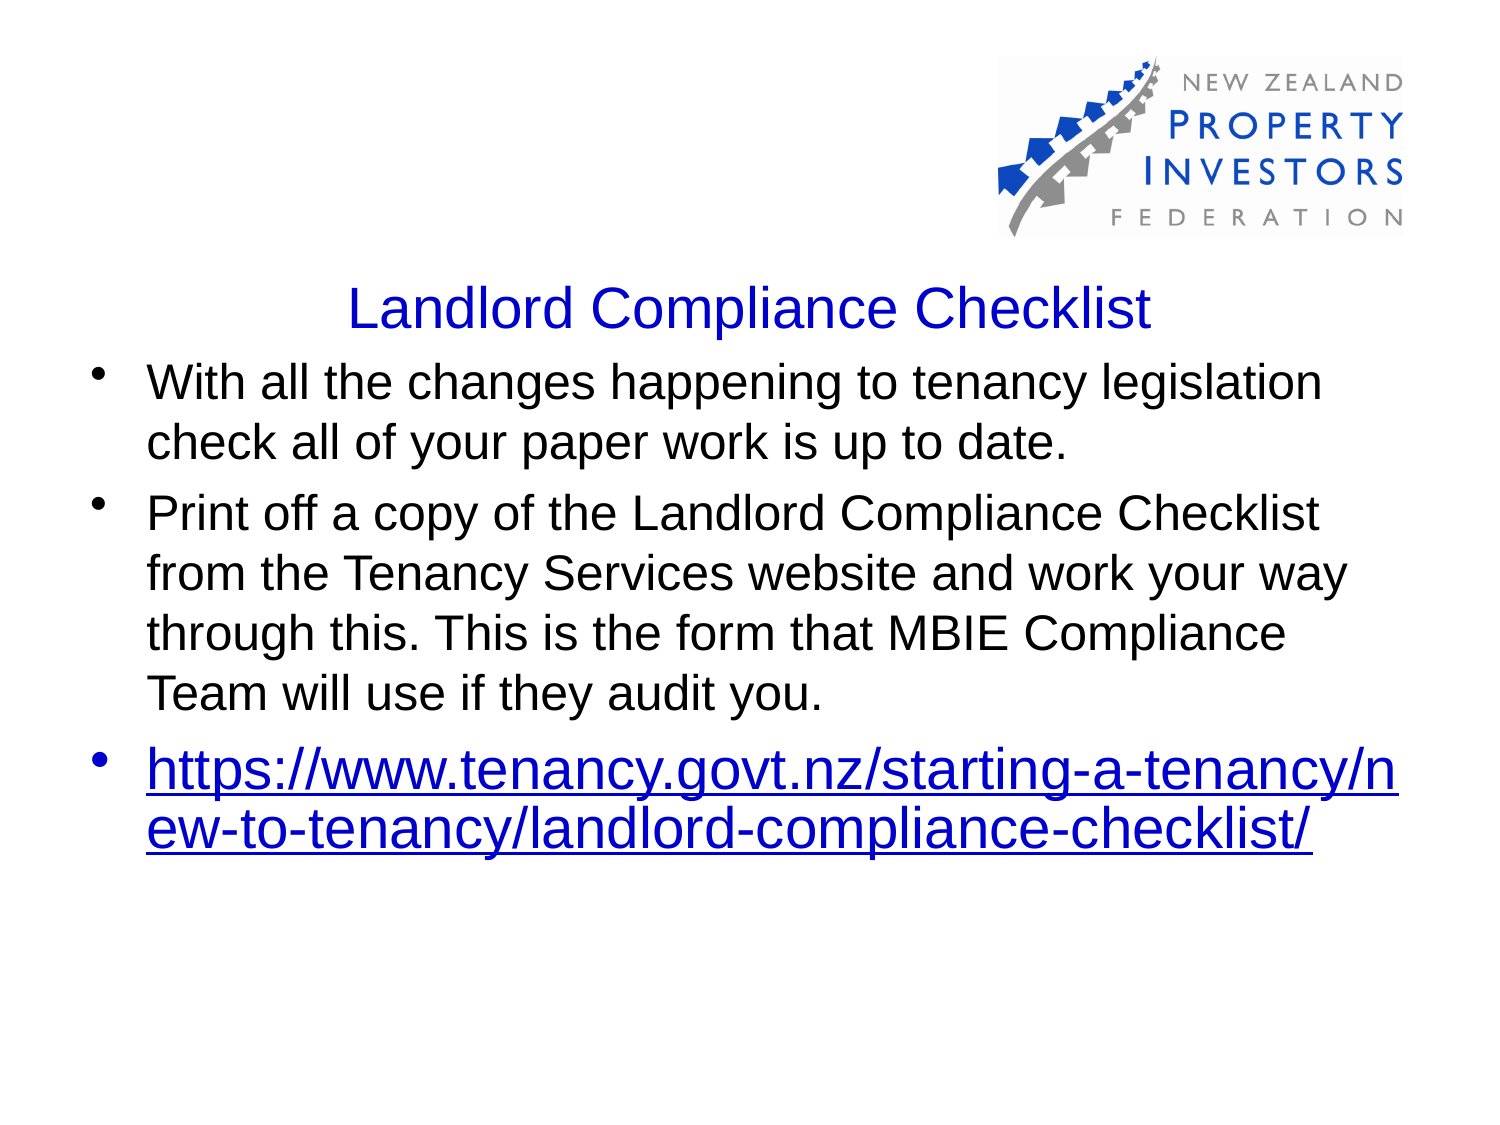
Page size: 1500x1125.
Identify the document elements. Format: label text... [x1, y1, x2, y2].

picture [997, 56, 1403, 237]
list Landlord Compliance Checklist With all the changes happening to tenancy legislation check all of your paper work is up to date. Print off a copy of the Landlord Compliance Checklist from the Tenancy Services website and work your way through this. This is the form that MBIE Compliance Team will use if they audit you. https://www.tenancy.govt.nz/starting-a-tenancy/new-to-tenancy/landlord-compliance-checklist/ [74, 262, 1426, 1006]
